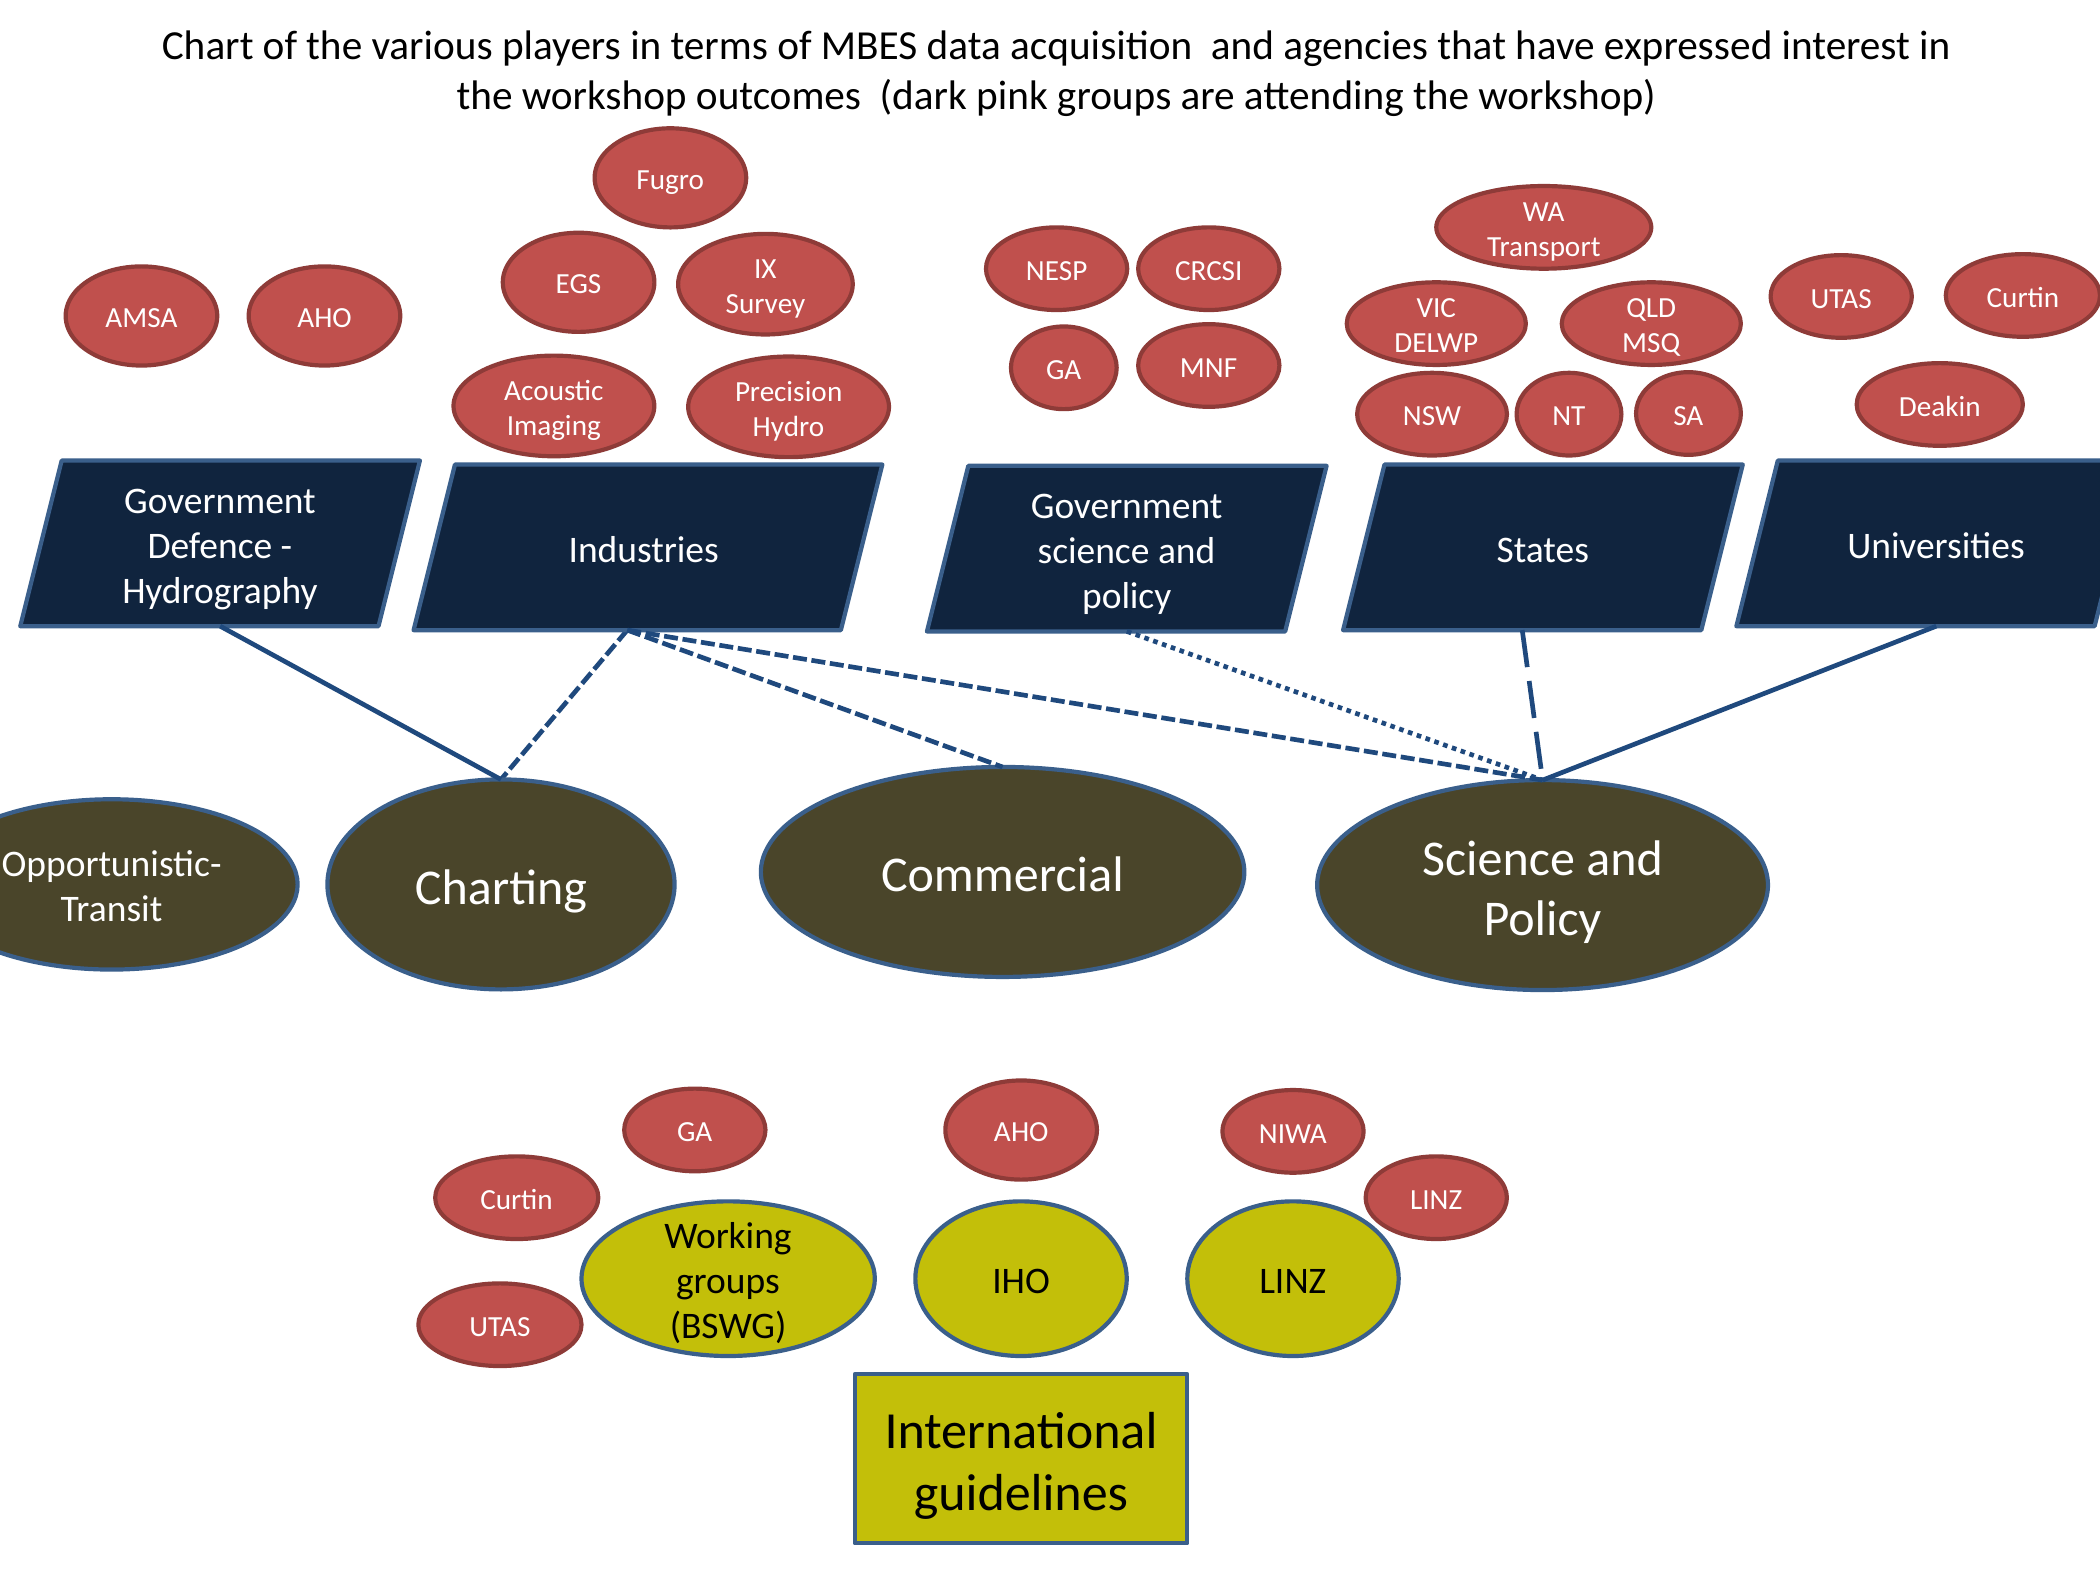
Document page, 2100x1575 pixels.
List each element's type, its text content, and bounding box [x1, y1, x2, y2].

text_box CRCSI [1136, 225, 1282, 313]
text_box NT [1514, 370, 1624, 458]
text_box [219, 625, 502, 780]
text_box Deakin [1854, 361, 2025, 448]
text_box Curtin [1943, 252, 2100, 339]
text_box Science and Policy [1315, 790, 1771, 993]
text_box LINZ [1185, 1199, 1401, 1359]
text_box WA Transport [1434, 183, 1654, 271]
text_box AHO [943, 1078, 1100, 1182]
text_box Curtin [433, 1154, 601, 1242]
text_box Acoustic Imaging [451, 353, 657, 459]
text_box UTAS [1768, 253, 1914, 340]
text_box States [1341, 462, 1745, 627]
text_box Industries [412, 462, 885, 628]
text_box Precision Hydro [686, 354, 892, 460]
text_box Opportunistic-Transit [0, 797, 300, 972]
text_box Government science and policy [925, 463, 1329, 628]
text_box Commercial [758, 789, 1247, 980]
text_box Universities [1734, 458, 2100, 629]
text_box LINZ [1363, 1154, 1509, 1242]
text_box MNF [1136, 322, 1282, 409]
text_box NIWA [1220, 1087, 1366, 1175]
text_box VIC DELWP [1344, 280, 1528, 368]
text_box GA [1008, 324, 1119, 412]
text_box Charting [325, 788, 677, 992]
text_box GA [622, 1086, 768, 1174]
text_box QLD MSQ [1559, 280, 1743, 368]
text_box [1542, 625, 1937, 781]
text_box Fugro [592, 129, 749, 230]
text_box NSW [1355, 370, 1510, 458]
text_box Government Defence - Hydrography [18, 458, 422, 629]
text_box Working groups (BSWG) [579, 1199, 877, 1359]
text_box Chart of the various players in terms of MBES data acquisition and agencies that have expressed interest in the workshop outcomes (dark pink groups are attending the workshop) [111, 7, 2002, 129]
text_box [505, 629, 624, 780]
text_box EGS [500, 230, 657, 334]
text_box International guidelines [853, 1372, 1189, 1545]
text_box AHO [246, 264, 403, 368]
text_box IX Survey [676, 231, 855, 337]
text_box IHO [913, 1199, 1129, 1359]
text_box UTAS [416, 1281, 584, 1369]
text_box AMSA [63, 264, 220, 368]
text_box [626, 629, 1543, 781]
text_box SA [1633, 370, 1743, 457]
text_box NESP [983, 225, 1130, 313]
